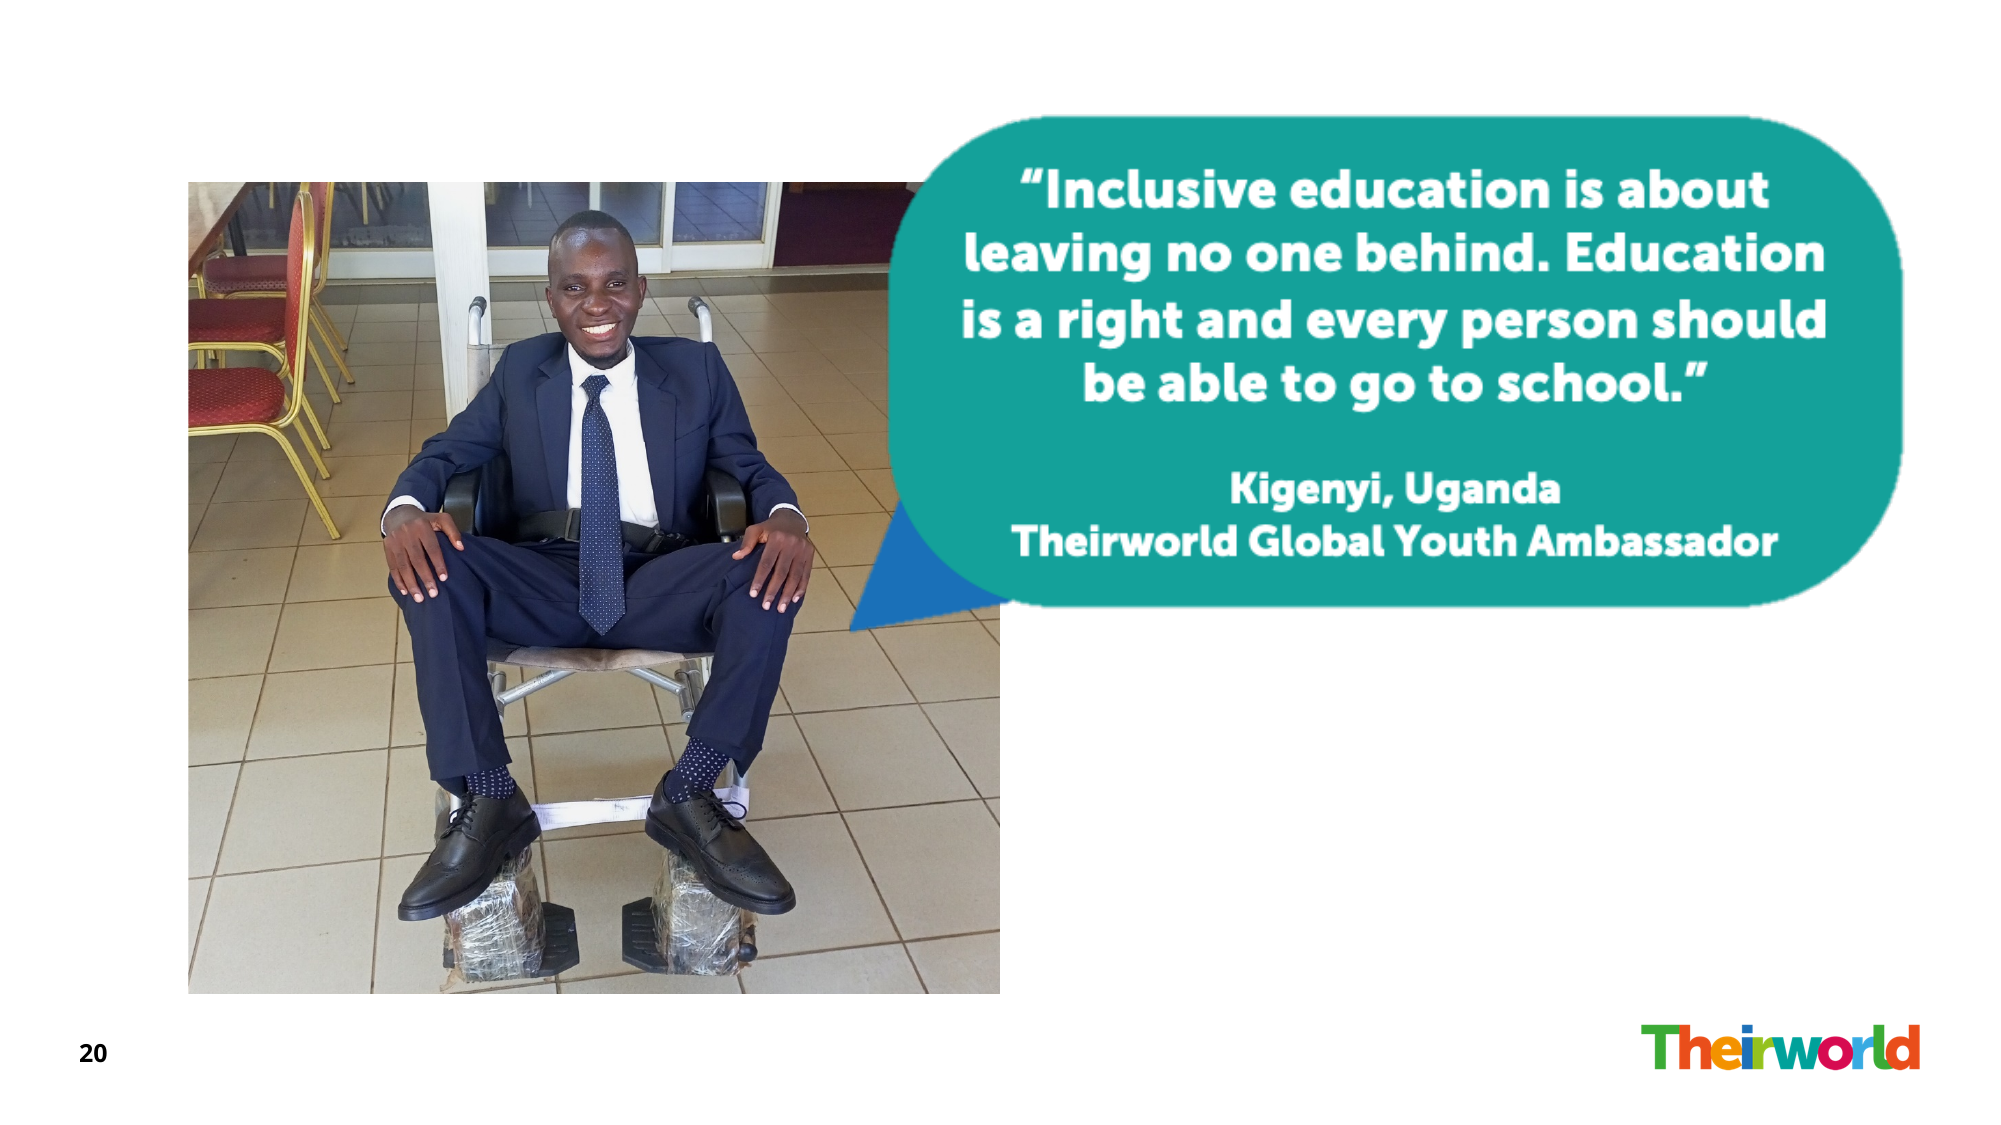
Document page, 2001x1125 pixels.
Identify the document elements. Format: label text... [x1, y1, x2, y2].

slide_number 20 [79, 1023, 189, 1072]
picture [1633, 1014, 1927, 1081]
picture [188, 64, 1940, 994]
